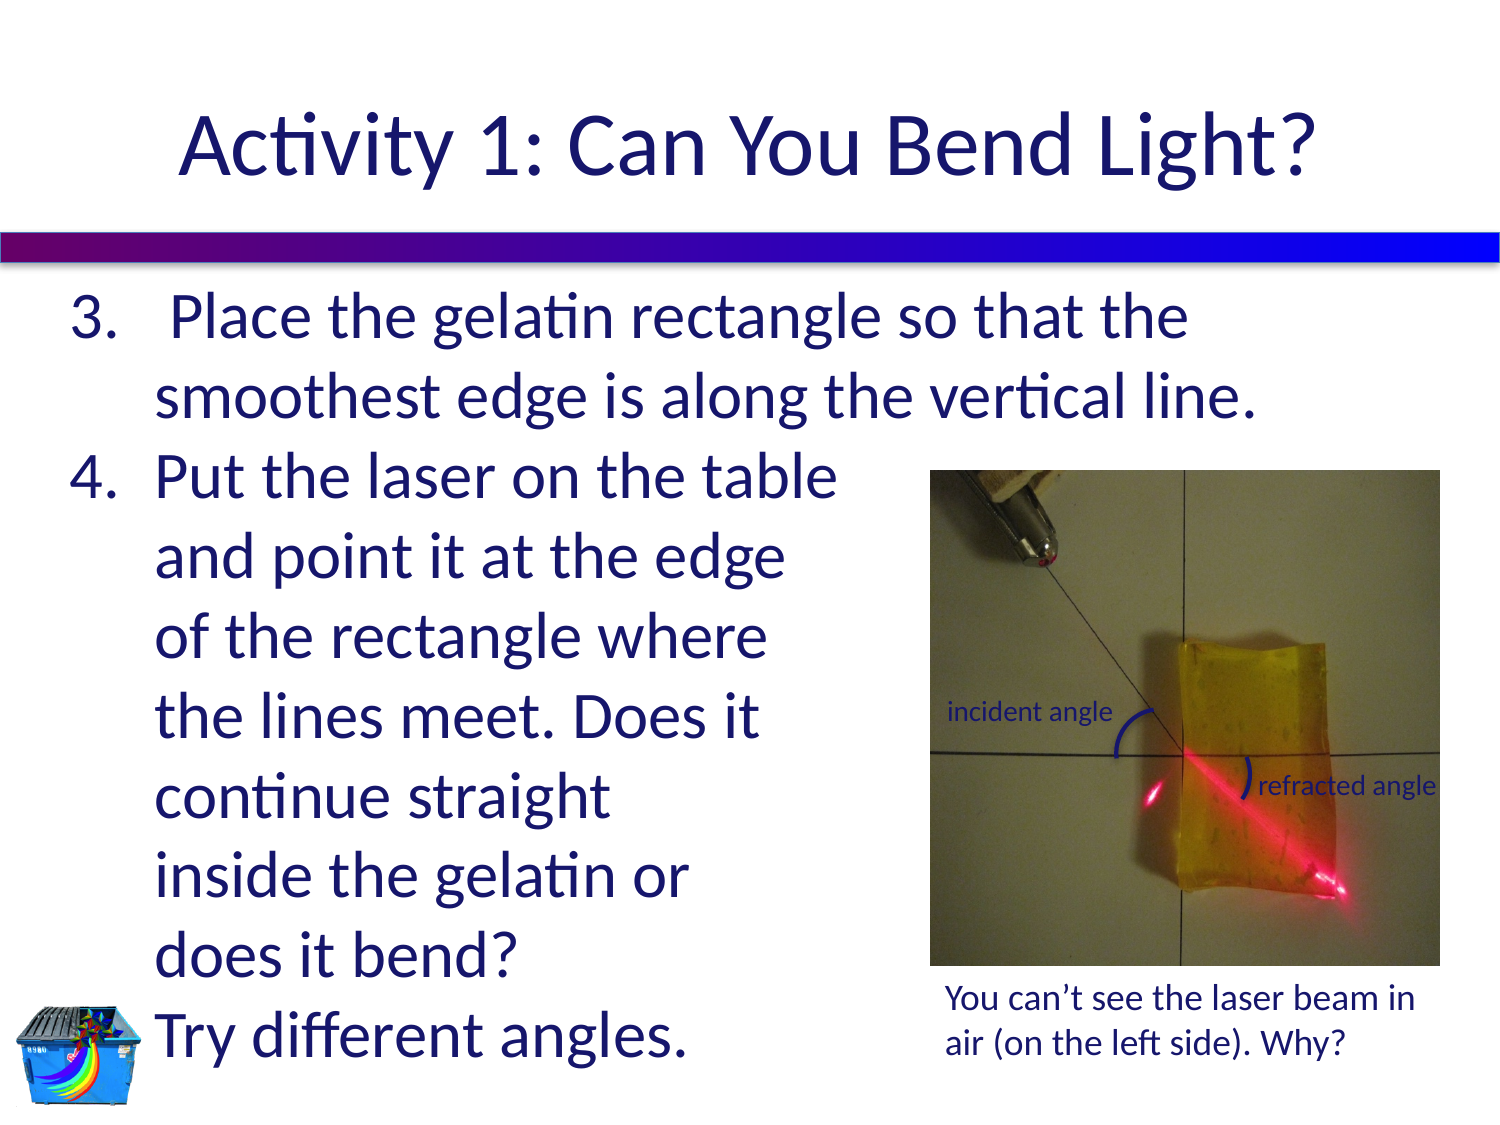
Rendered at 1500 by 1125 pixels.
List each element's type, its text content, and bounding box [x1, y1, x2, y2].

picture [930, 470, 1440, 966]
text_box You can’t see the laser beam in air (on the left side). Why? [930, 973, 1440, 1070]
text_box refracted angle [1446, 758, 1452, 809]
picture [14, 1004, 143, 1107]
title Activity 1: Can You Bend Light? [75, 45, 1425, 233]
text_box Place the gelatin rectangle so that the smoothest edge is along the vertical line. Put the laser on the table and point it at the edge of the rectangle where the lines meet. Does it continue straight inside the gelatin or does it bend? Try different angles. [55, 264, 1425, 1079]
